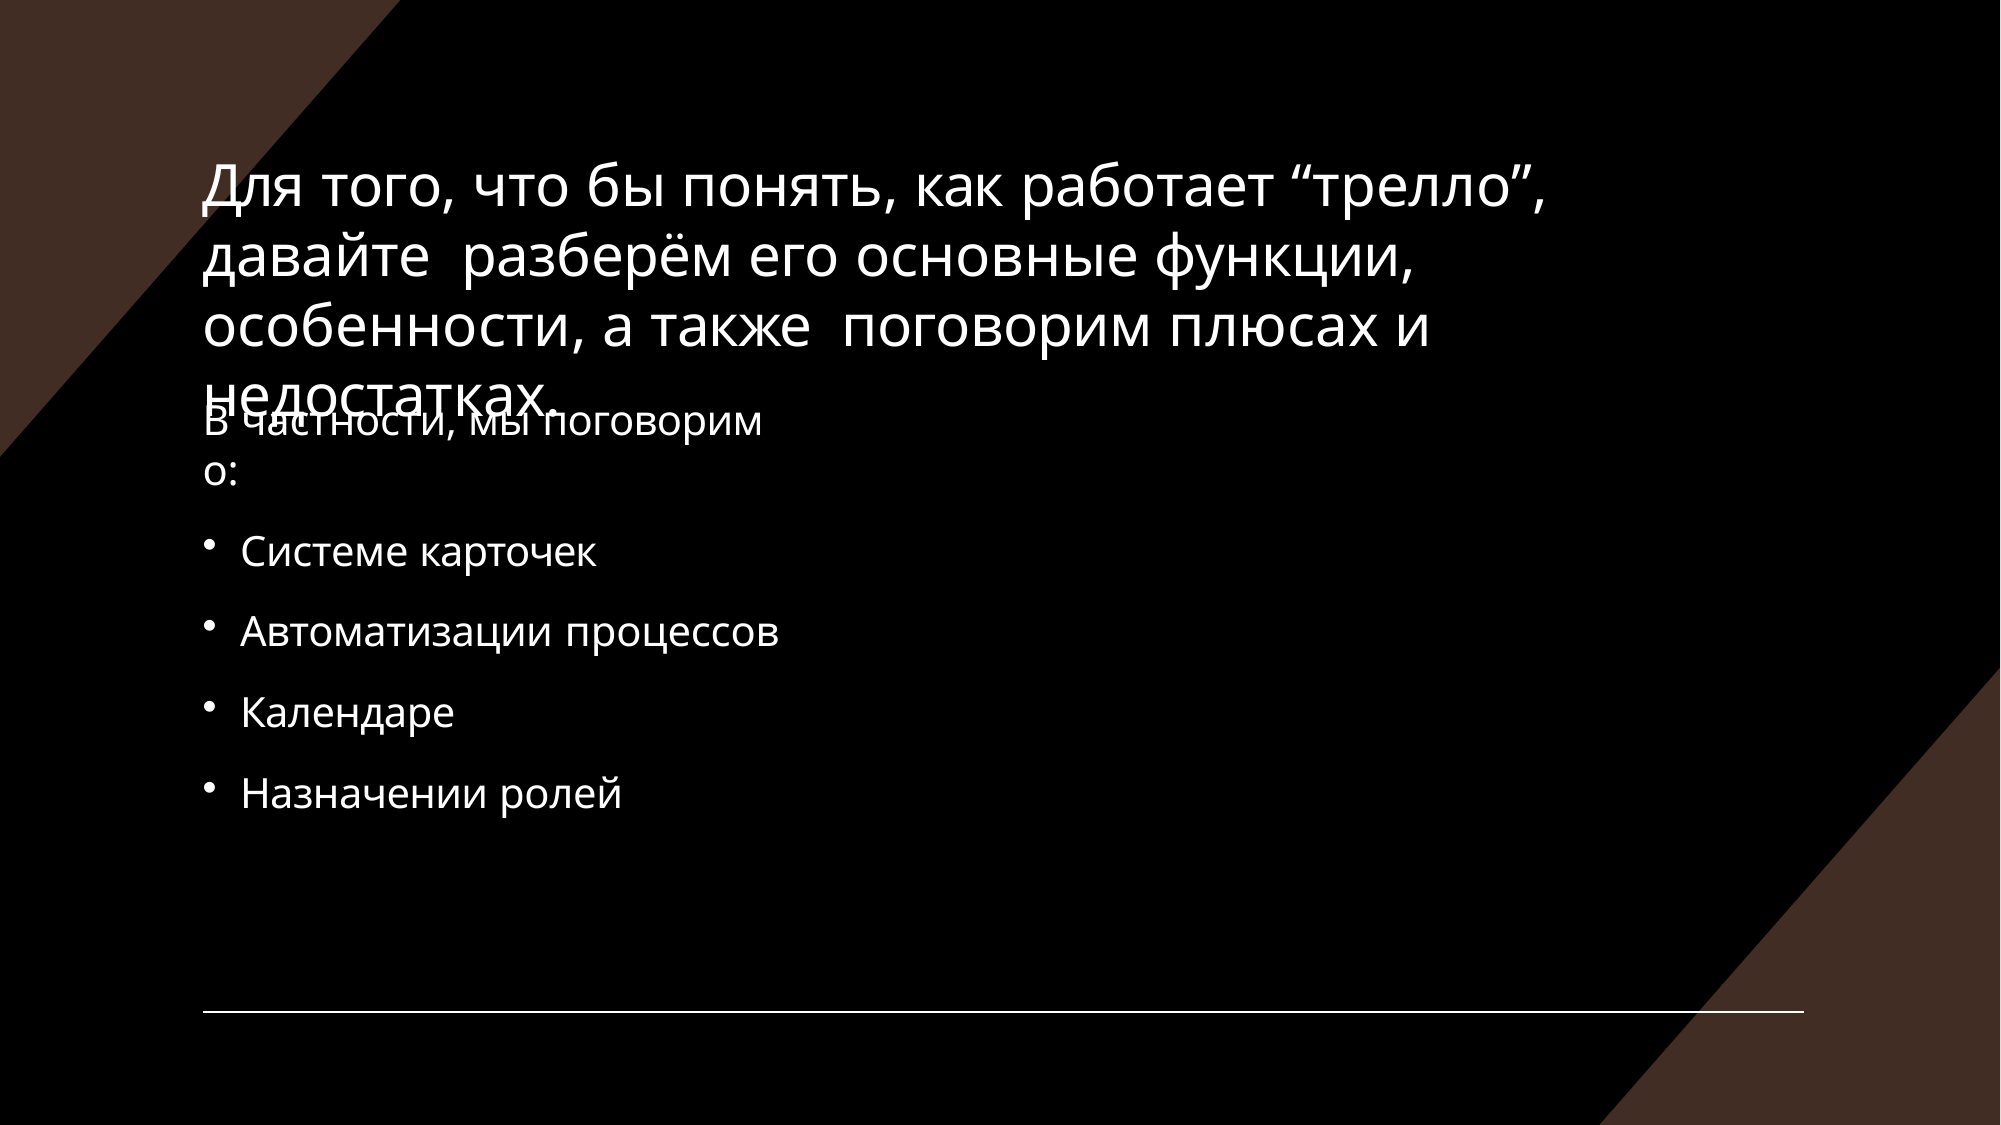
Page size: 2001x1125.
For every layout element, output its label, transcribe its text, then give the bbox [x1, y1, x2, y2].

text_box [1599, 667, 2000, 1125]
text_box [0, 0, 401, 457]
text_box В частности, мы поговорим о: Системе карточек Автоматизации процессов Календаре Назначении ролей [200, 429, 780, 818]
title Для того, что бы понять, как работает “трелло”, давайте разберём его основные функции, особенности, а также поговорим плюсах и недостатках. [200, 145, 1731, 429]
